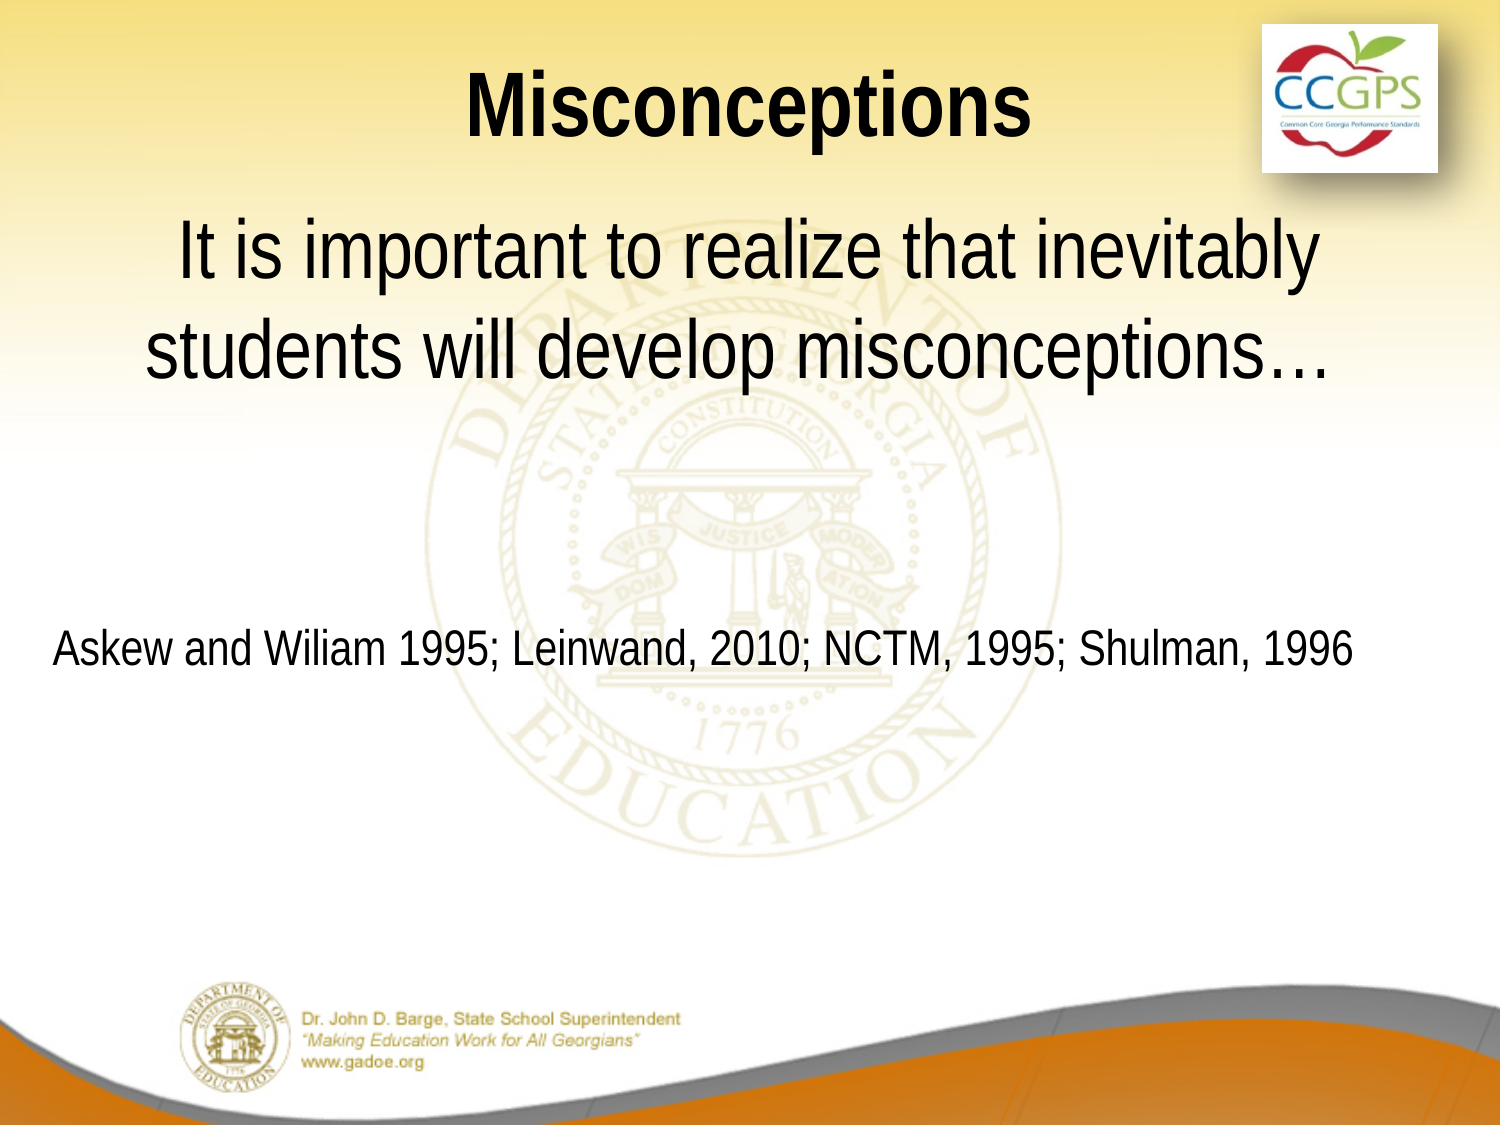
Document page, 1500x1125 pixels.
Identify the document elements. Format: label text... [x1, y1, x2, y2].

subtitle It is important to realize that inevitably students will develop misconceptions… Askew and Wiliam 1995; Leinwand, 2010; NCTM, 1995; Shulman, 1996 [37, 187, 1463, 1026]
title Misconceptions [112, 37, 1251, 163]
picture [0, 0, 1500, 1125]
